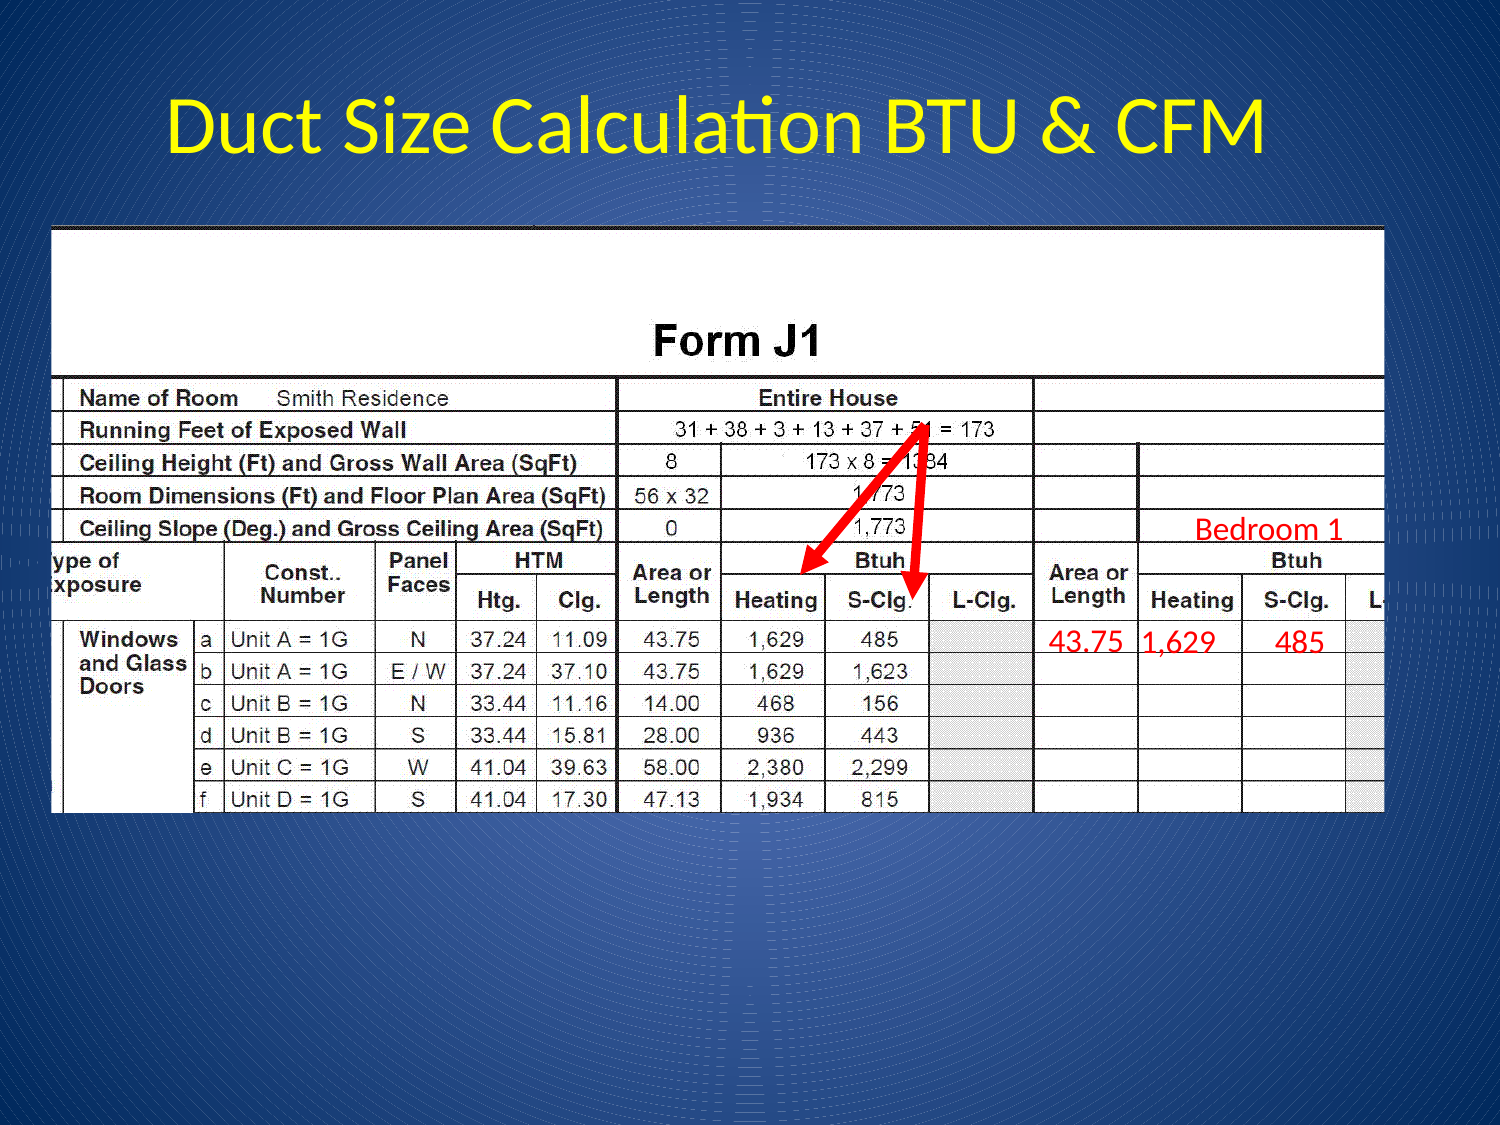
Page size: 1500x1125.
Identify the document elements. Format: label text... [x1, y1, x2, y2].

picture [50, 224, 1385, 813]
text_box Duct Size Calculation BTU & CFM [150, 62, 1285, 178]
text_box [799, 424, 911, 576]
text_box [912, 424, 926, 601]
